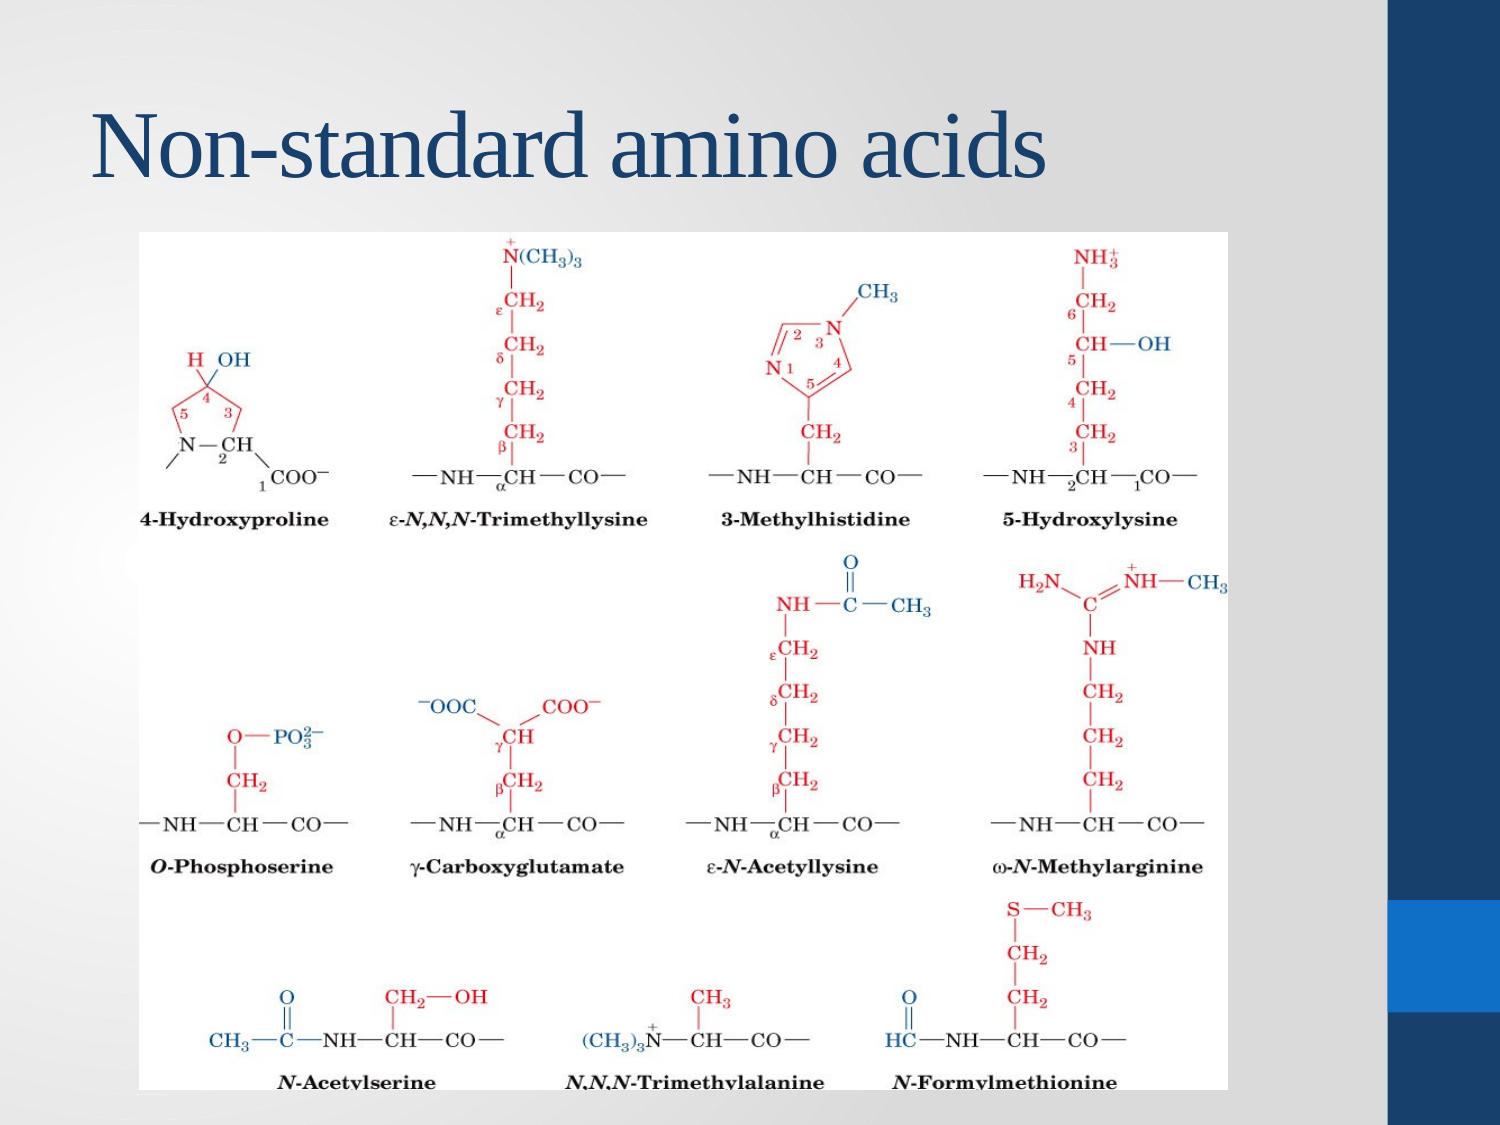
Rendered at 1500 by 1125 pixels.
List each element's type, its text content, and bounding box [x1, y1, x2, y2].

title Non-standard amino acids [75, 45, 1325, 233]
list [139, 232, 1228, 1091]
